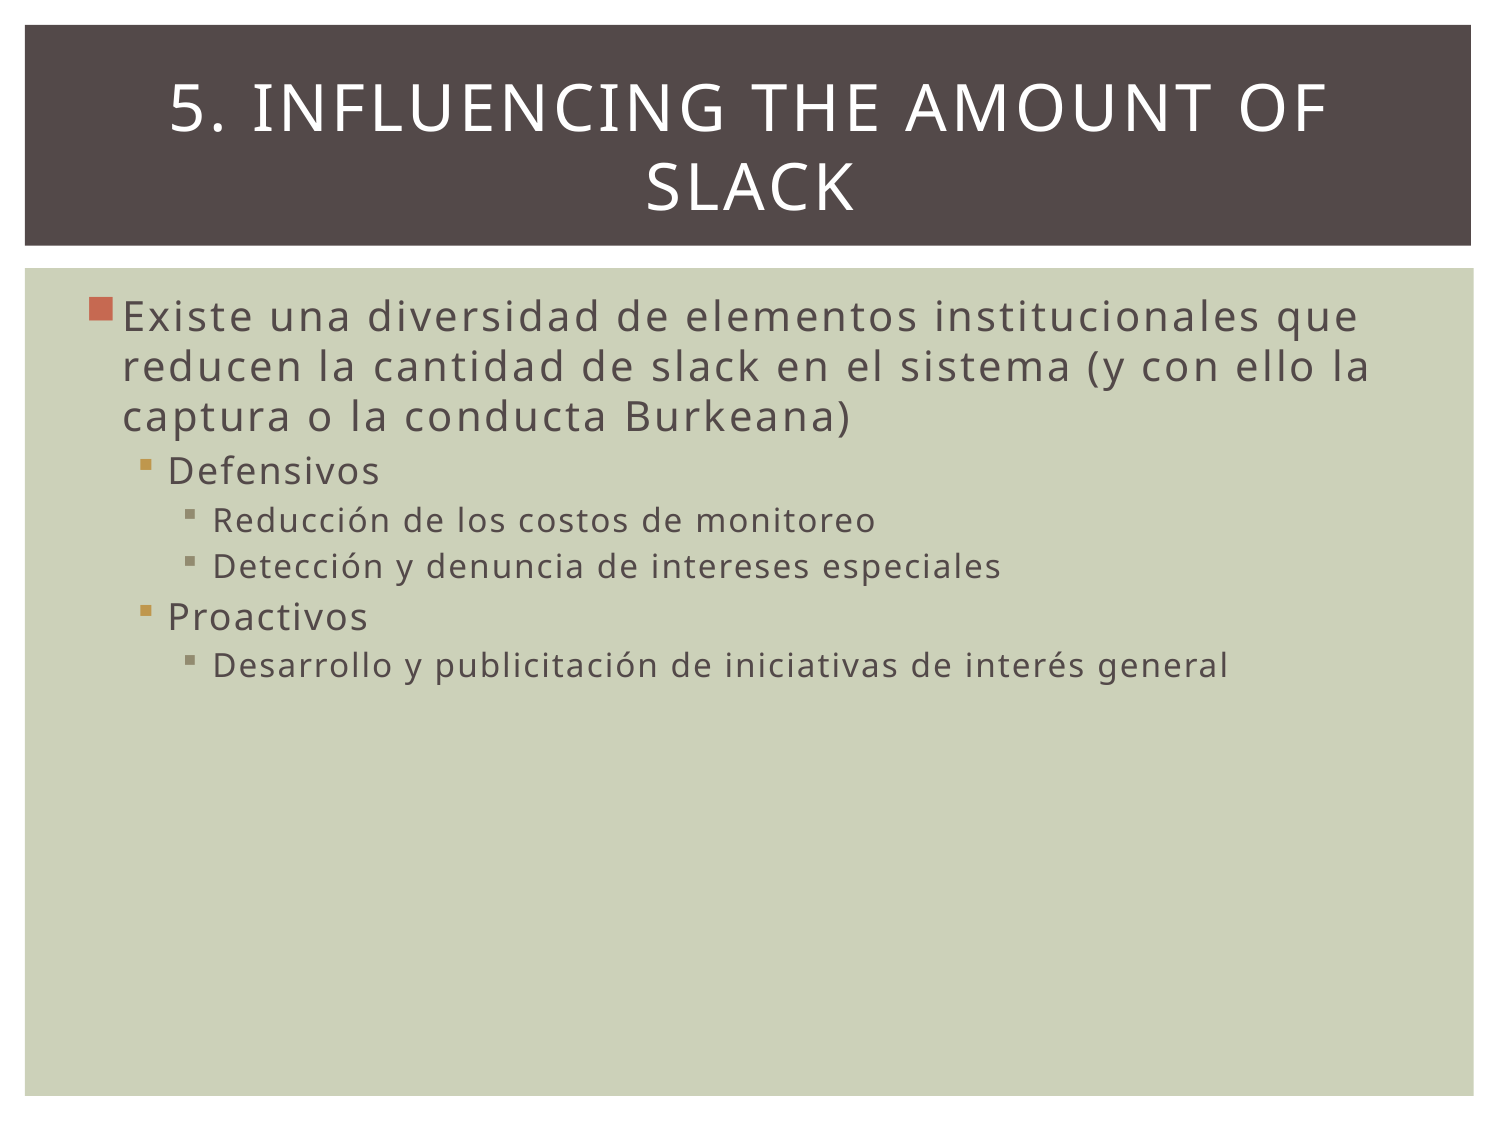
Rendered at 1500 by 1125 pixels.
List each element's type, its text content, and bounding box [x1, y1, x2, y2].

list Existe una diversidad de elementos institucionales que reducen la cantidad de slack en el sistema (y con ello la captura o la conducta Burkeana) Defensivos Reducción de los costos de monitoreo Detección y denuncia de intereses especiales Proactivos Desarrollo y publicitación de iniciativas de interés general [62, 281, 1442, 1005]
title 5. Influencing the amount of slack [62, 58, 1438, 232]
